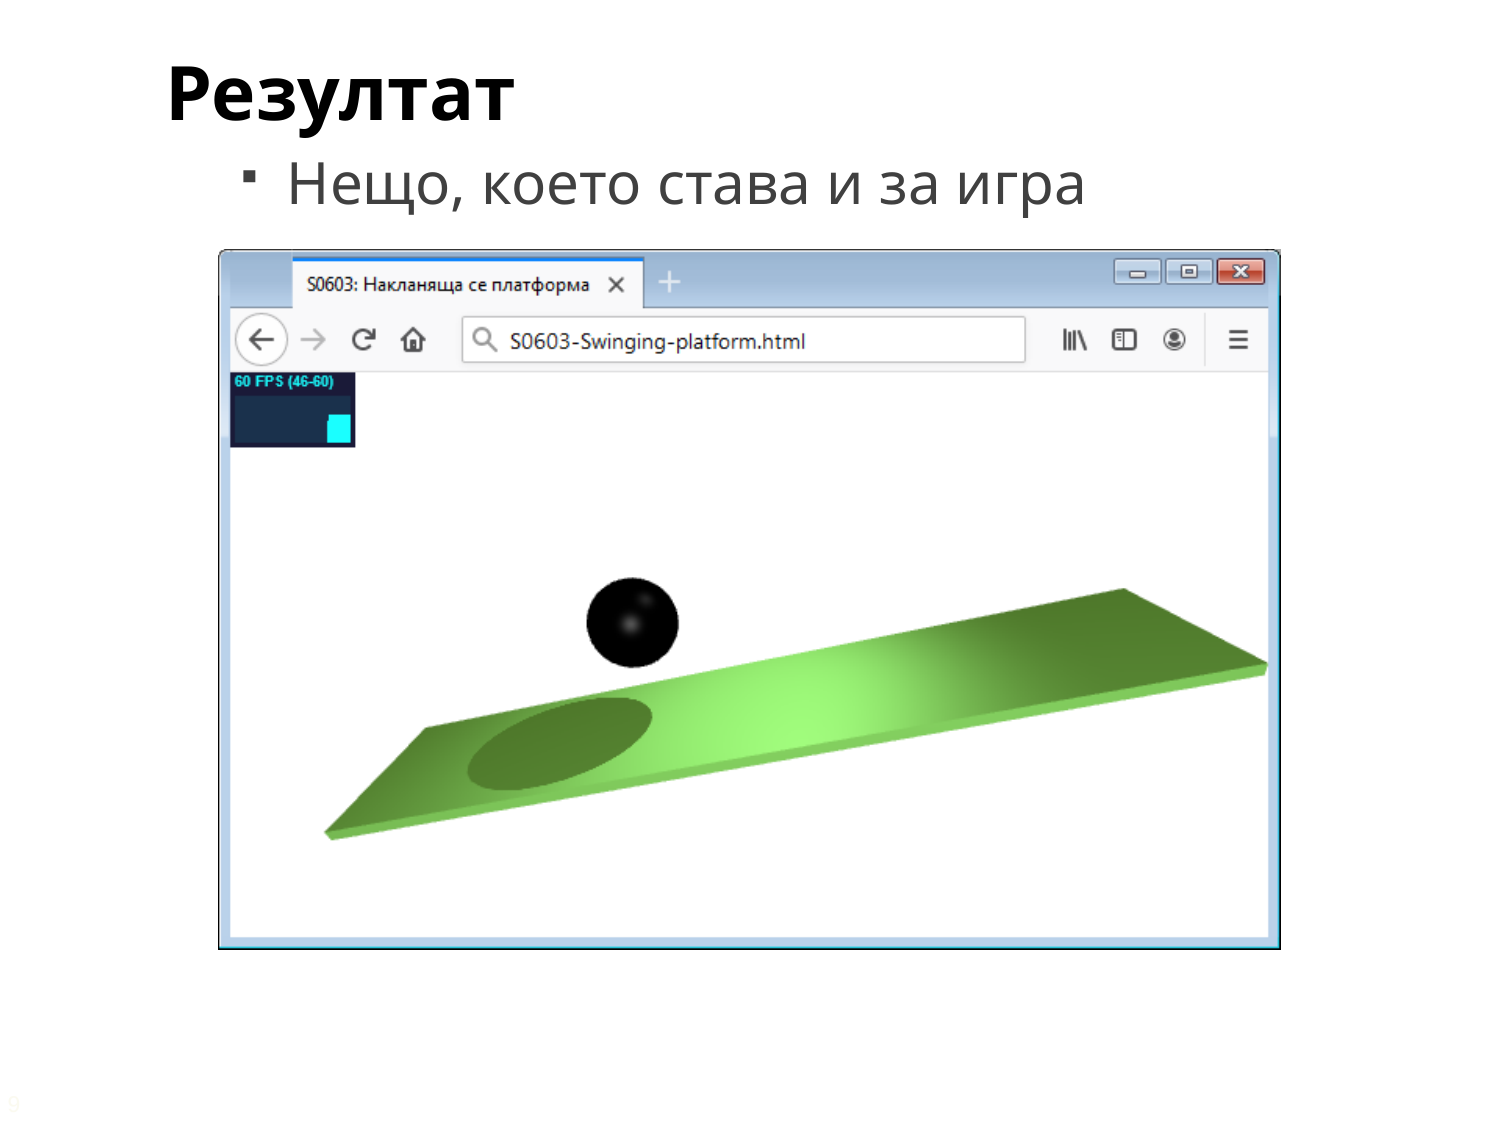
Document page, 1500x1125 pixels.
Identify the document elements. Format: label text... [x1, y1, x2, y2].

list Резултат Нещо, което става и за игра [150, 37, 1488, 1113]
picture [218, 249, 1282, 951]
